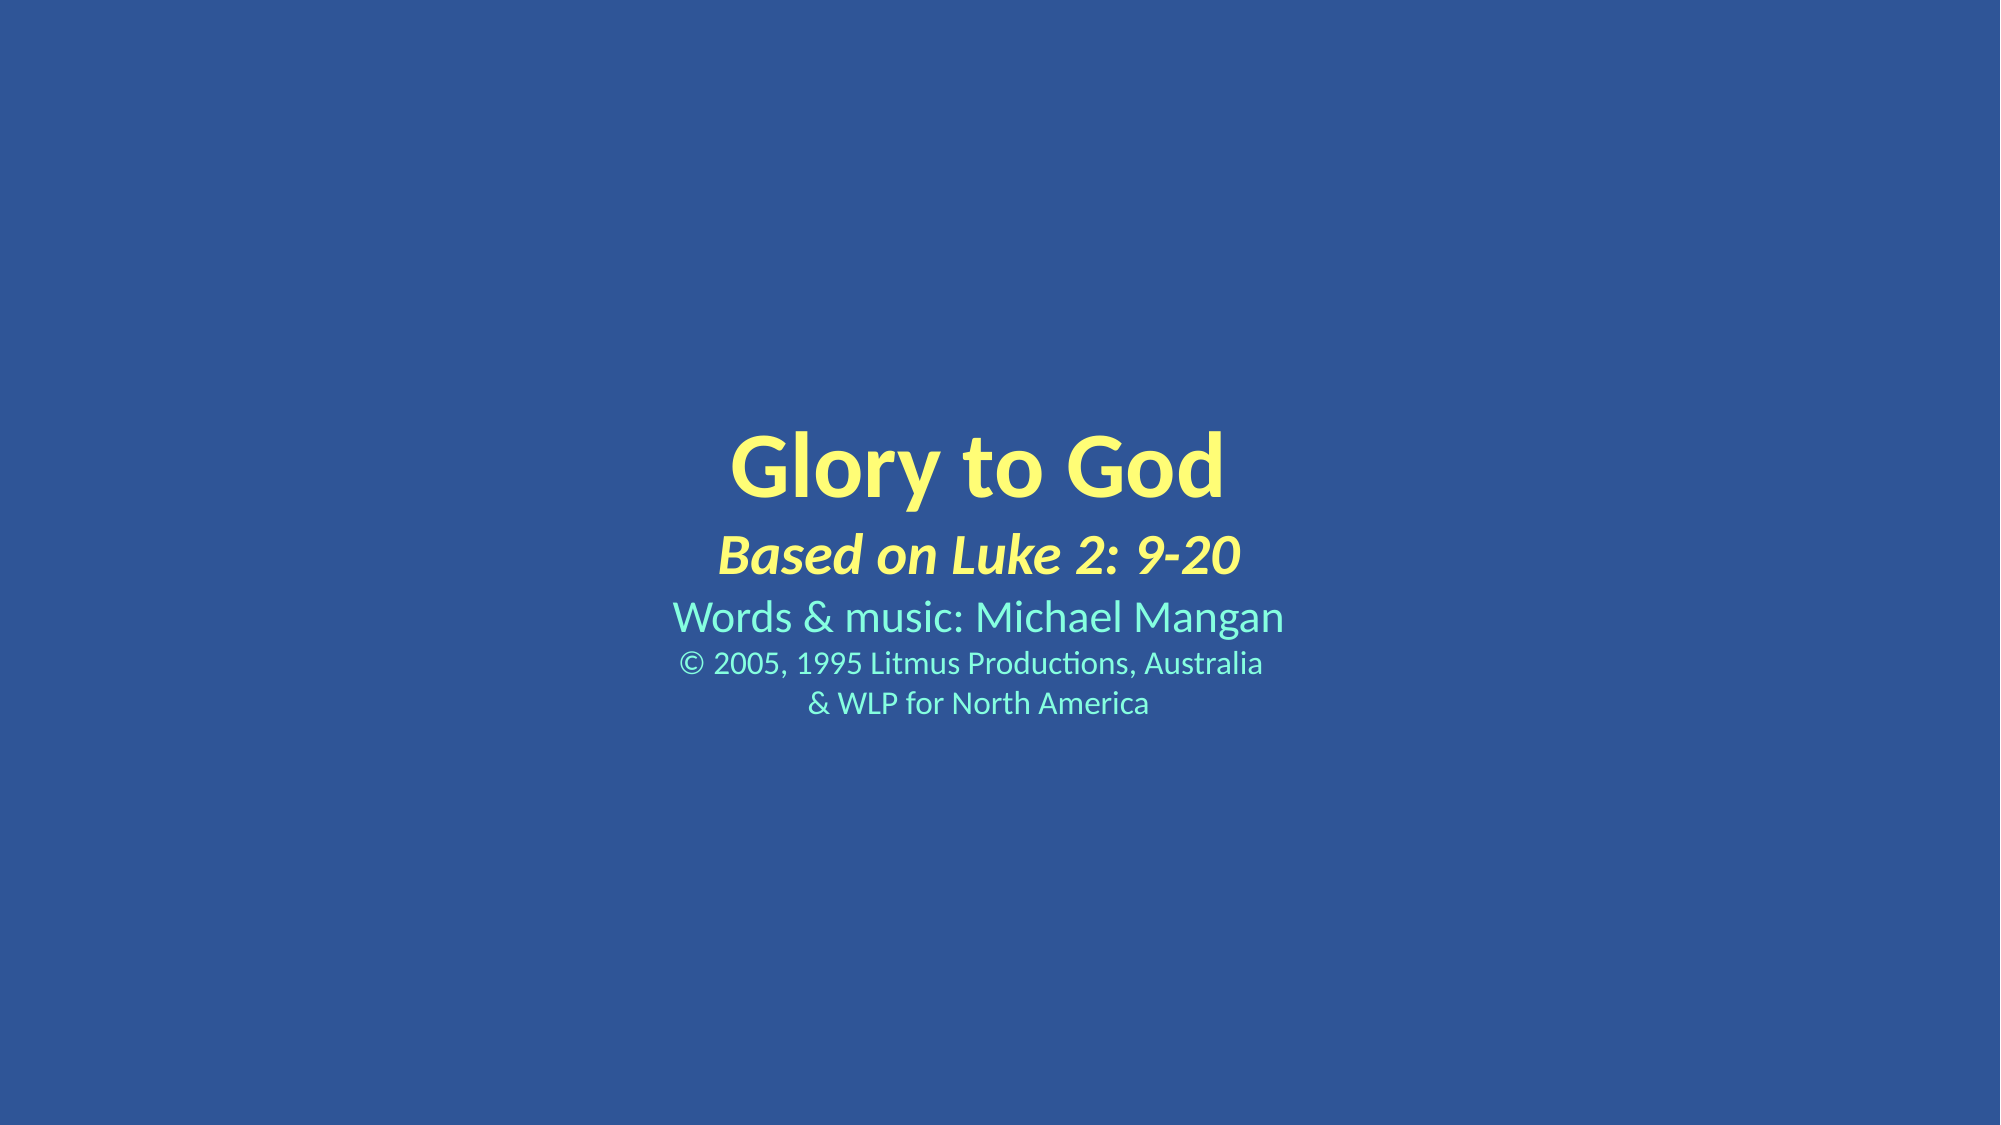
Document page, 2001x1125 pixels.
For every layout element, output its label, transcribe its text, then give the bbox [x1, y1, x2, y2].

text_box Glory to God Based on Luke 2: 9-20 Words & music: Michael Mangan © 2005, 1995 Litmus Productions, Australia & WLP for North America [291, 403, 1667, 722]
